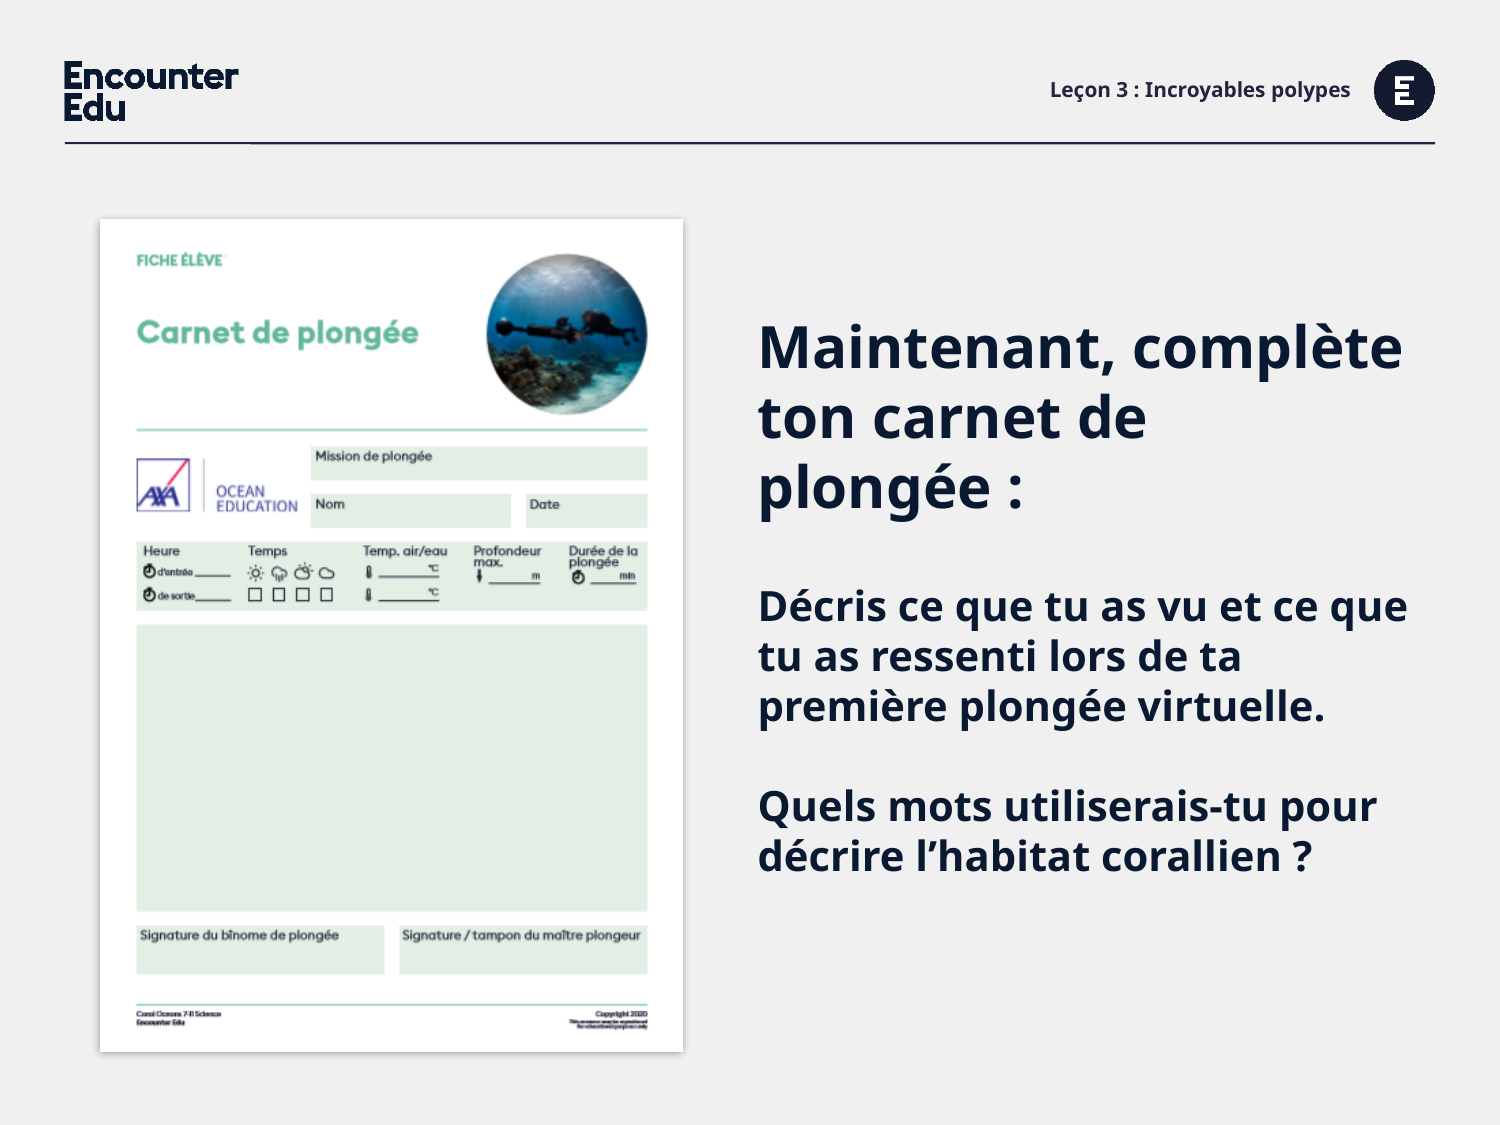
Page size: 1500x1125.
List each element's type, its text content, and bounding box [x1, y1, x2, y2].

picture [60, 59, 243, 122]
picture [1372, 58, 1436, 122]
title Leçon 3 : Incroyables polypes [749, 67, 1359, 114]
picture [100, 219, 683, 1052]
text_box Maintenant, complète ton carnet de plongée : Décris ce que tu as vu et ce que tu as ressenti lors de ta première plongée virtuelle. Quels mots utiliserais-tu pour décrire l’habitat corallien ? [750, 302, 1436, 888]
